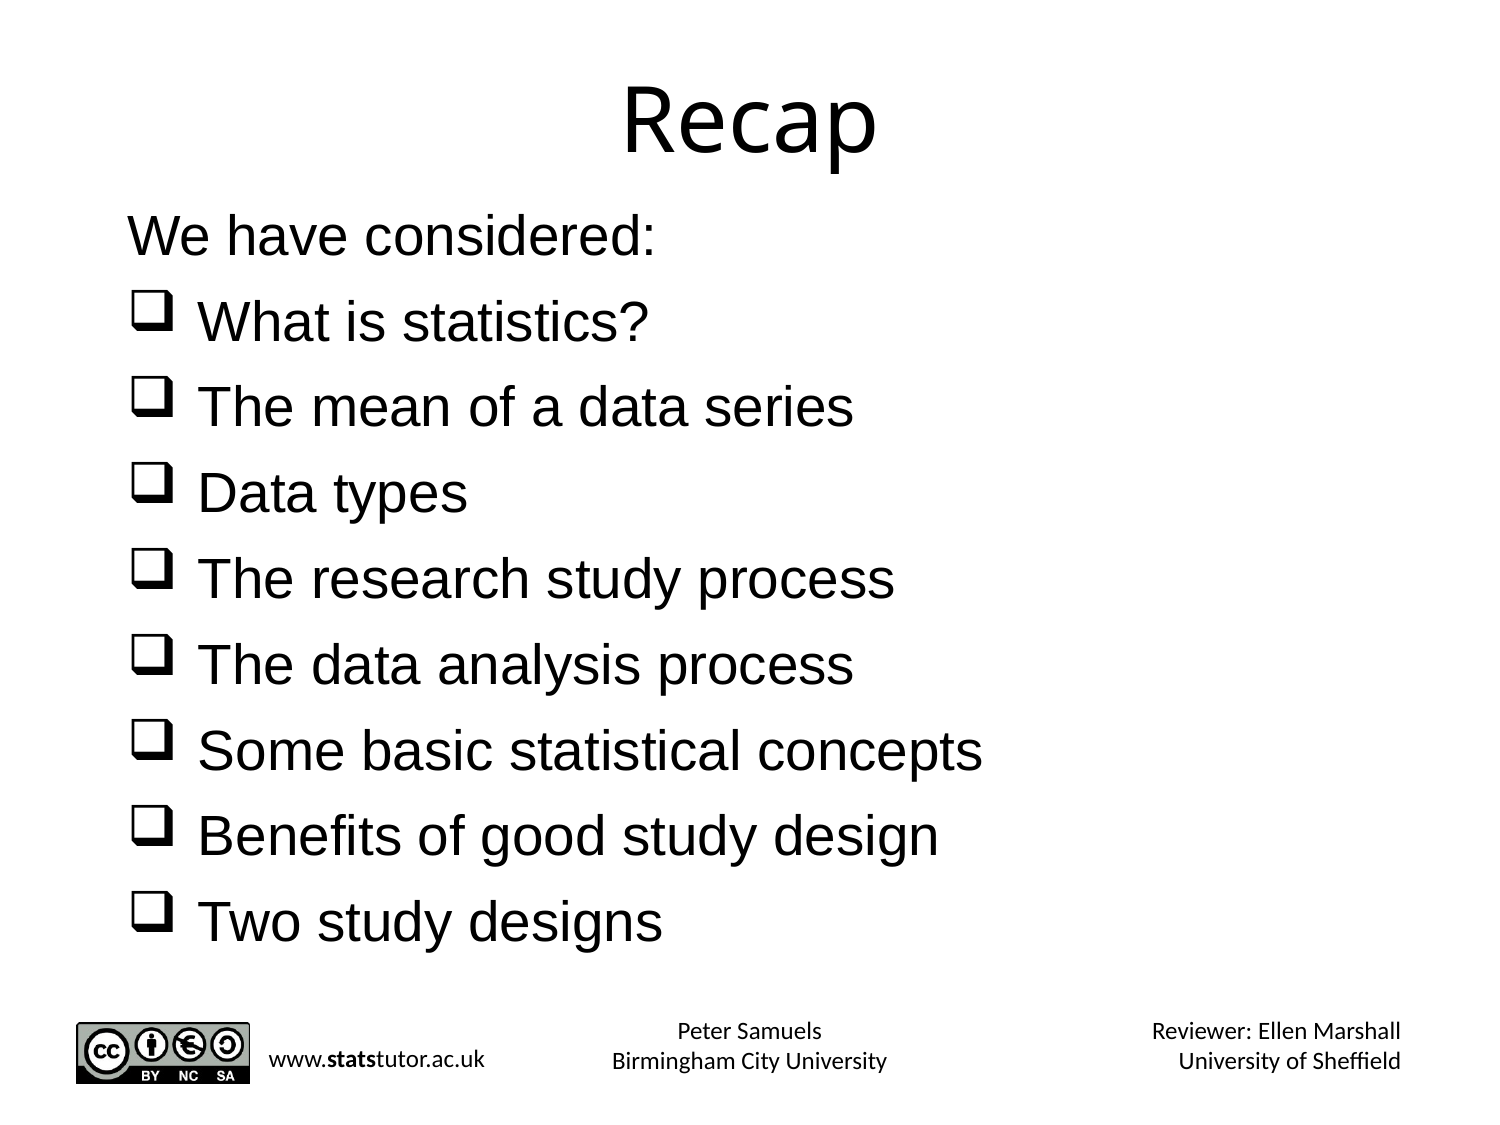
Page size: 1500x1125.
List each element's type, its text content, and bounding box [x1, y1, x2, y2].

title Recap [112, 42, 1388, 184]
list We have considered: What is statistics? The mean of a data series Data types The research study process The data analysis process Some basic statistical concepts Benefits of good study design Two study designs [112, 184, 1388, 965]
text_box Reviewer: Ellen Marshall University of Sheffield [1038, 1007, 1417, 1083]
text_box Peter Samuels Birmingham City University [549, 1007, 951, 1083]
picture [76, 1022, 251, 1084]
text_box www.statstutor.ac.uk [254, 1035, 538, 1080]
